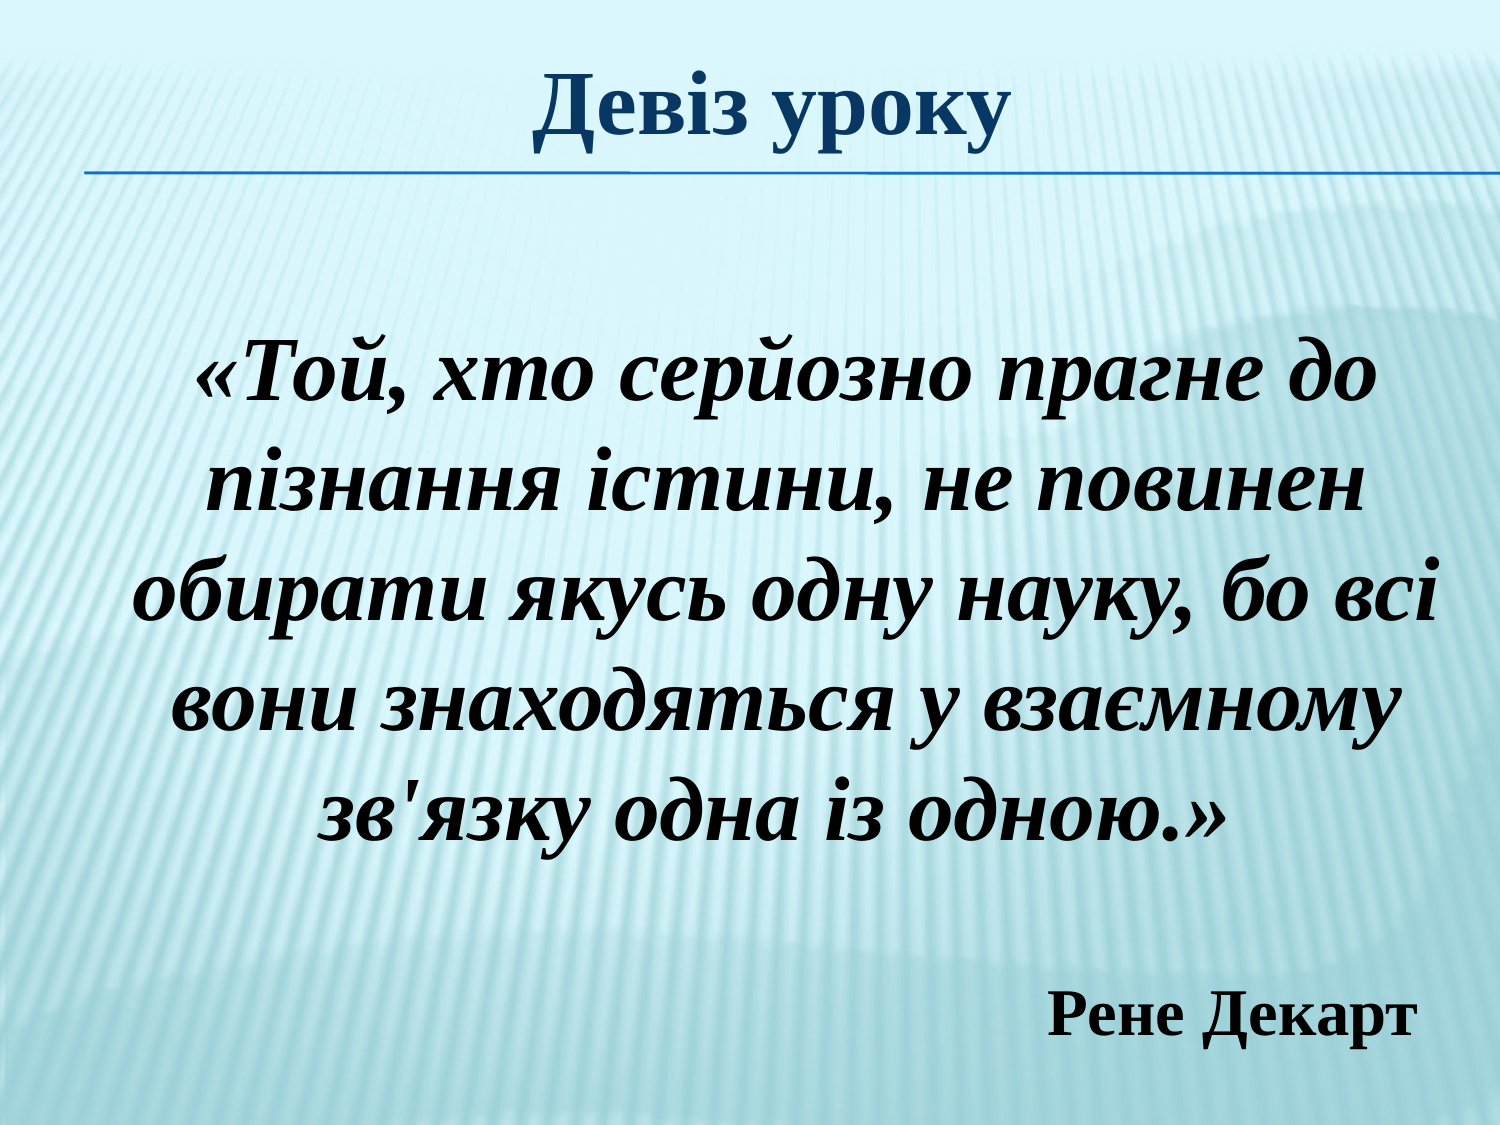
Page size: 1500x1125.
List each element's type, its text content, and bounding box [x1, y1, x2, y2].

title «Той, хто серйозно прагне до пізнання істини, не повинен обирати якусь одну науку, бо всі вони знаходяться у взаємному зв'язку одна із одною.» [75, 210, 1500, 957]
text_box Девіз уроку [517, 35, 1028, 160]
text_box Рене Декарт [1032, 960, 1434, 1056]
